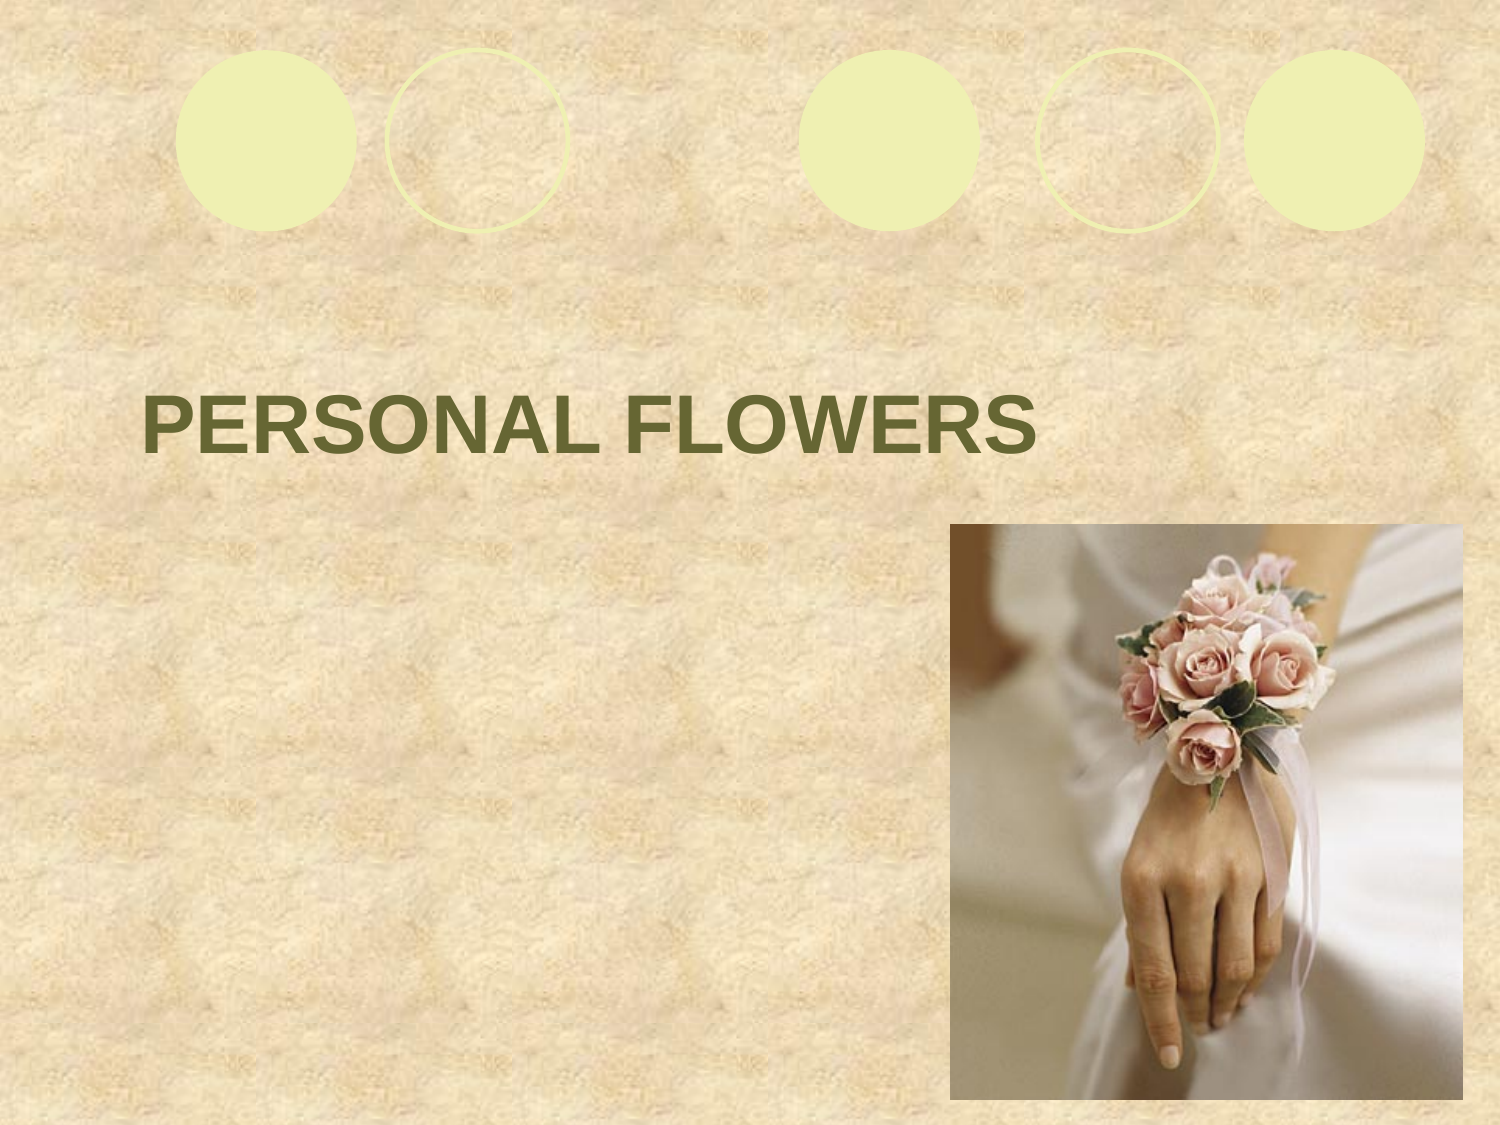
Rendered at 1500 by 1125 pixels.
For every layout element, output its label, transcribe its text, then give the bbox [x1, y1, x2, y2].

picture [0, 0, 1500, 1125]
title Personal flowers [125, 362, 1400, 586]
